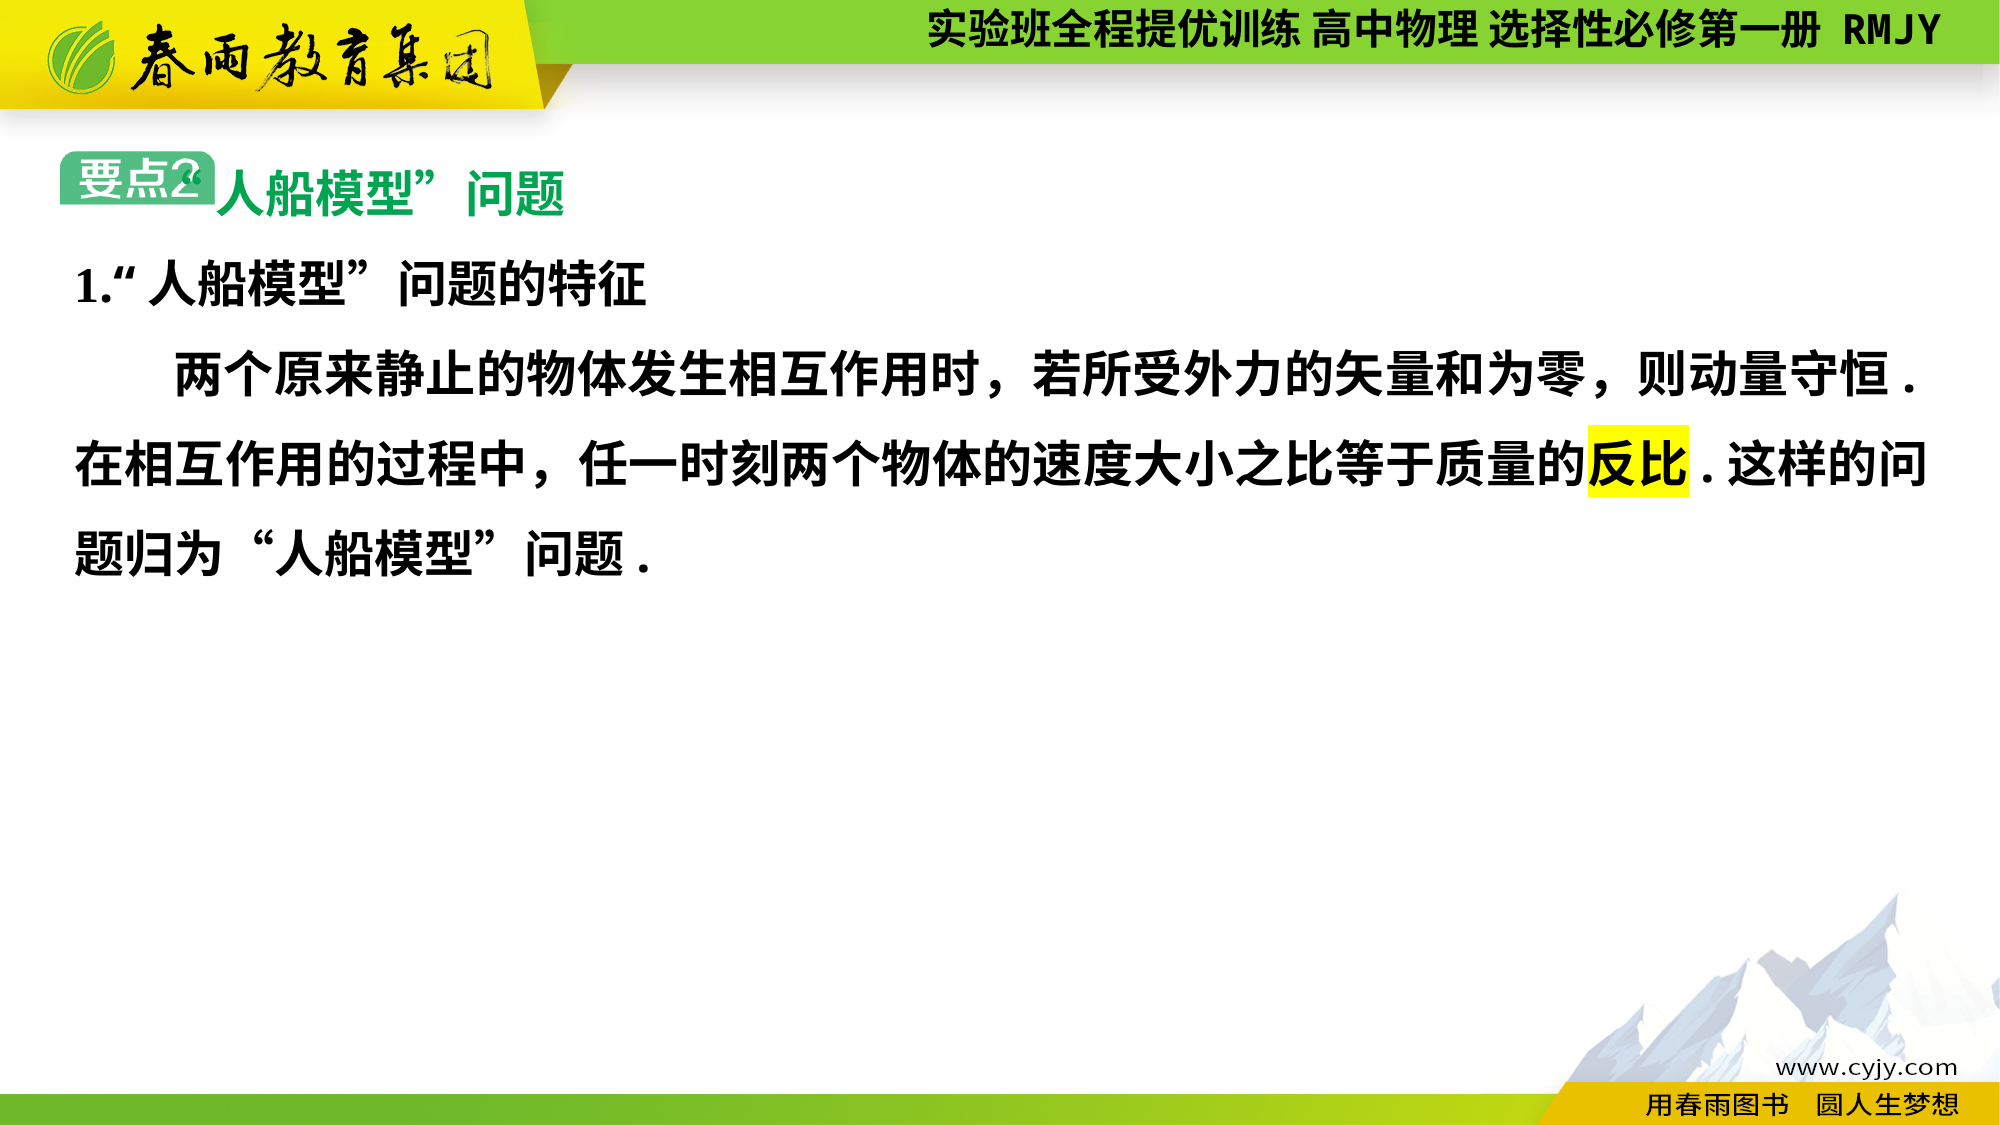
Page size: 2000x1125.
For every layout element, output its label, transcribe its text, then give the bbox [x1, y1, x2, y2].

picture [0, 0, 2000, 1125]
list “人船模型”问题 1.“人船模型”问题的特征 两个原来静止的物体发生相互作用时，若所受外力的矢量和为零，则动量守恒.在相互作用的过程中，任一时刻两个物体的速度大小之比等于质量的反比.这样的问题归为“人船模型”问题. [59, 125, 1944, 686]
